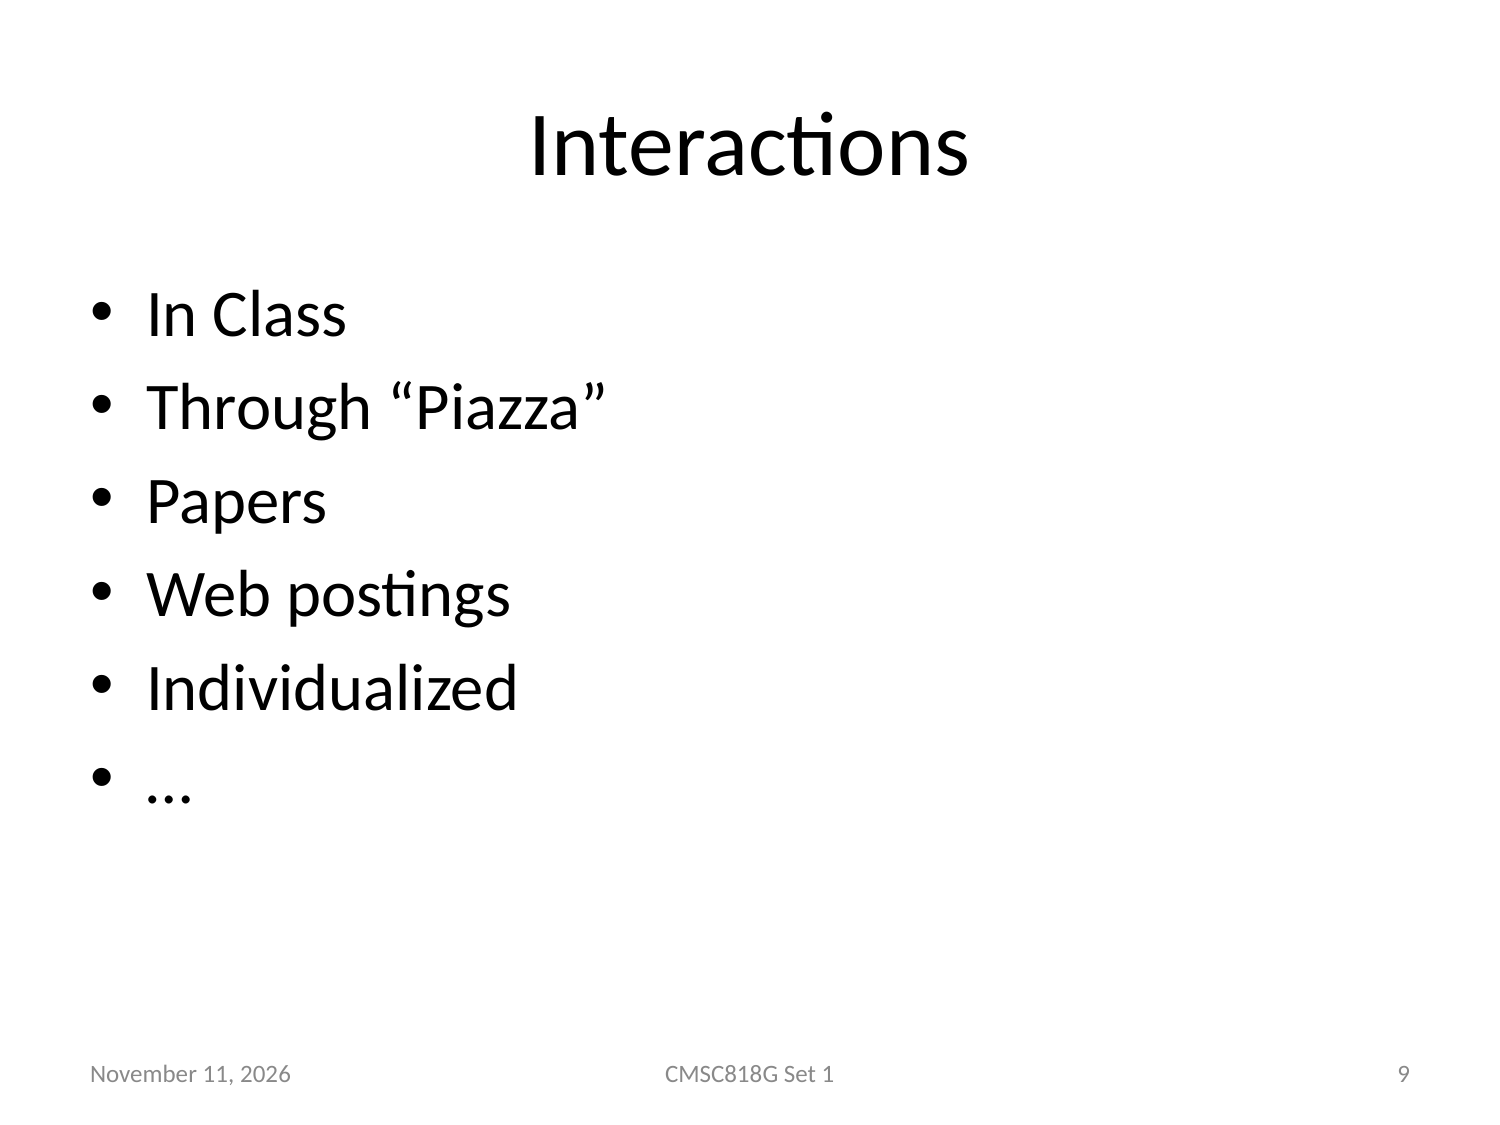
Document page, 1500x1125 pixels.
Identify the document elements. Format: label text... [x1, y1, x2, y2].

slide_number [75, 1042, 425, 1103]
slide_number 9 [1074, 1042, 1425, 1103]
title Interactions [75, 45, 1425, 233]
list In Class Through “Piazza” Papers Web postings Individualized … [75, 262, 1425, 1005]
footer CMSC818G Set 1 [512, 1042, 988, 1103]
